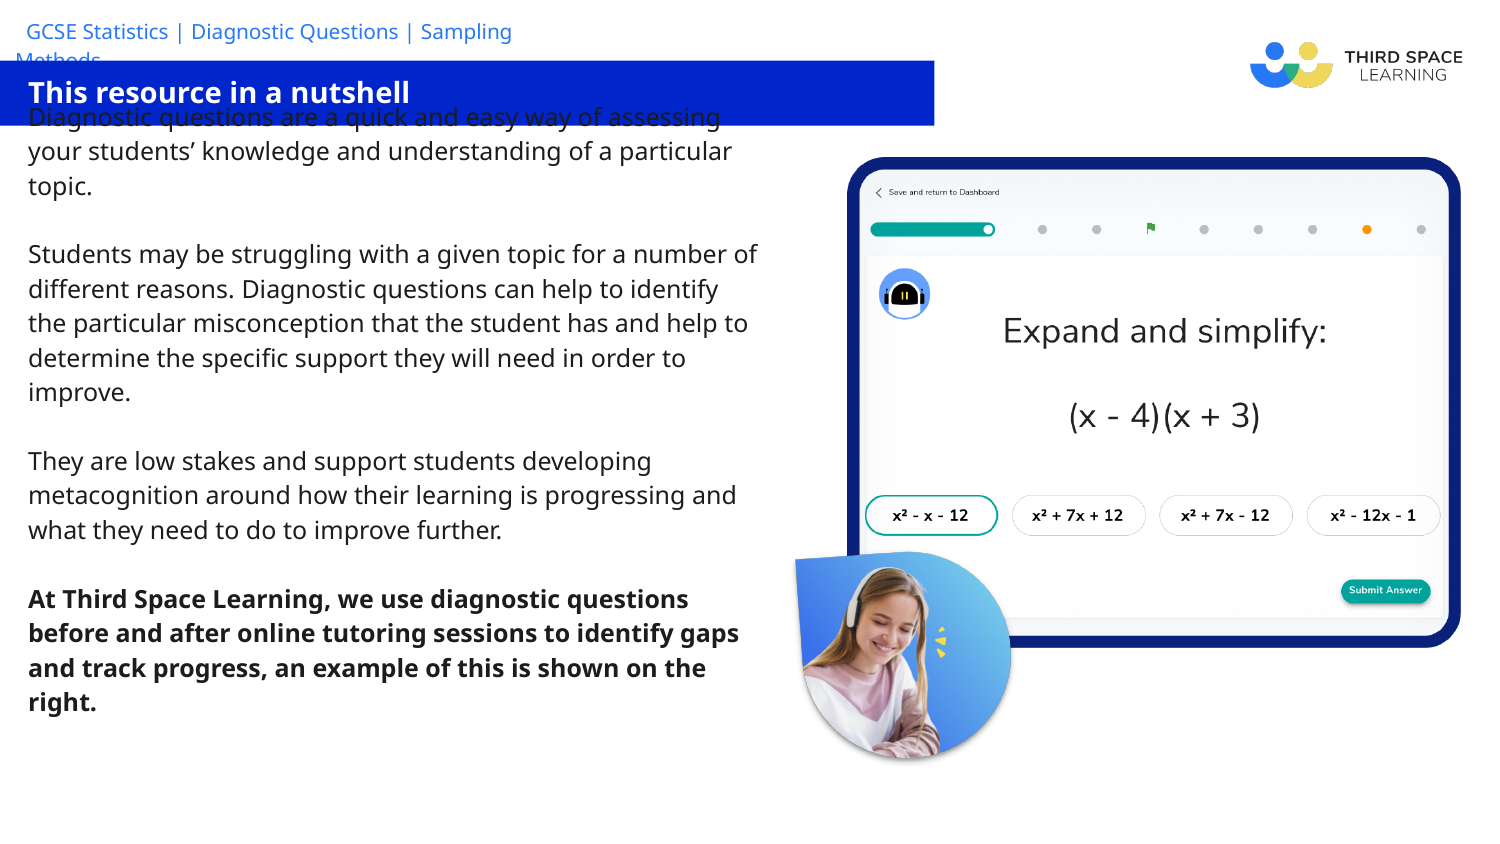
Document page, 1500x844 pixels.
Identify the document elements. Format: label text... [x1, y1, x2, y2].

text_box This resource in a nutshell [13, 59, 551, 125]
text_box Diagnostic questions are a quick and easy way of assessing your students’ knowledge and understanding of a particular topic. Students may be struggling with a given topic for a number of different reasons. Diagnostic questions can help to identify the particular misconception that the student has and help to determine the specific support they will need in order to improve. They are low stakes and support students developing metacognition around how their learning is progressing and what they need to do to improve further. At Third Space Learning, we use diagnostic questions before and after online tutoring sessions to identify gaps and track progress, an example of this is shown on the right. [13, 157, 780, 785]
picture [1250, 33, 1465, 99]
picture [777, 157, 1461, 787]
